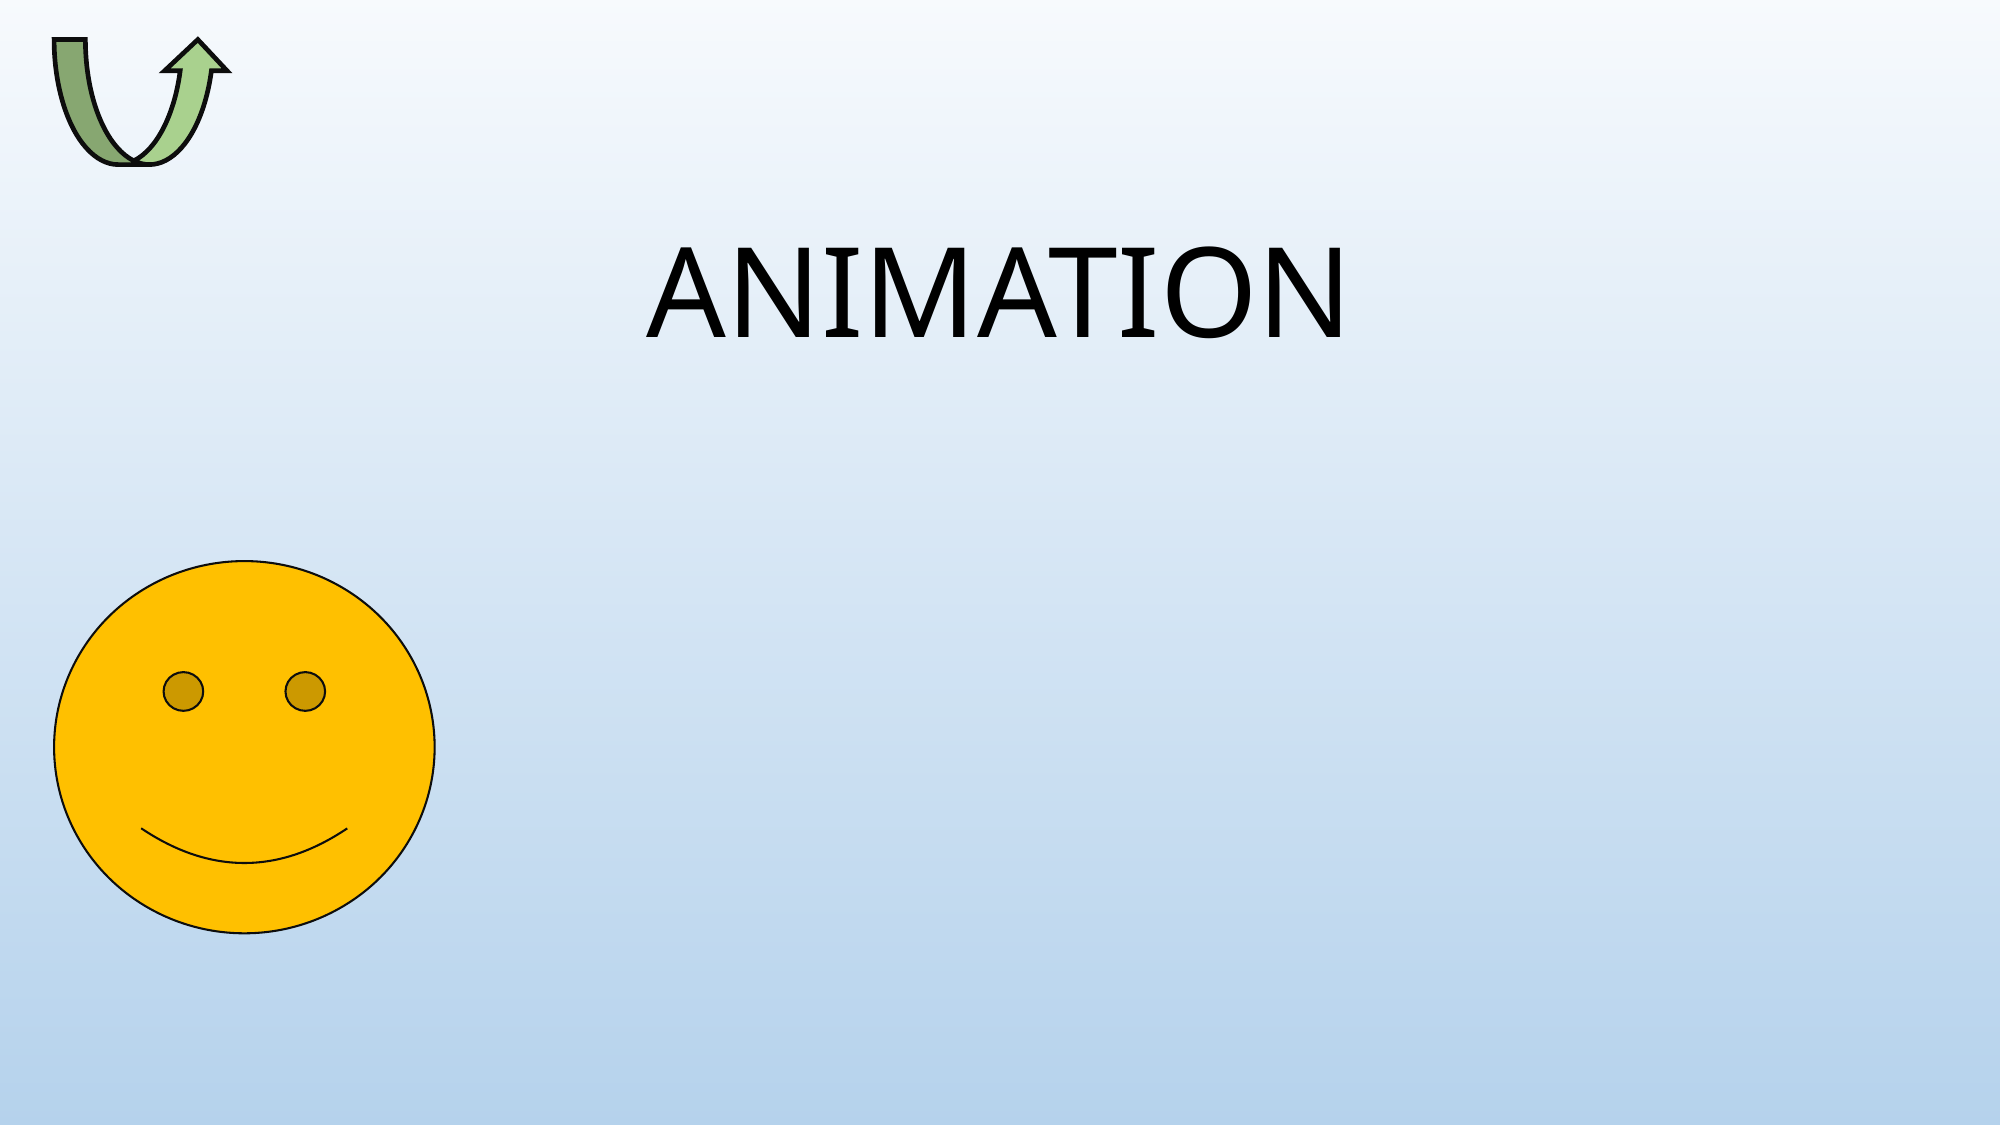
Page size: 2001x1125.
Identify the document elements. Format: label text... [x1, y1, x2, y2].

title ANIMATION [249, 164, 1750, 373]
text_box [53, 38, 230, 166]
text_box [53, 560, 436, 935]
